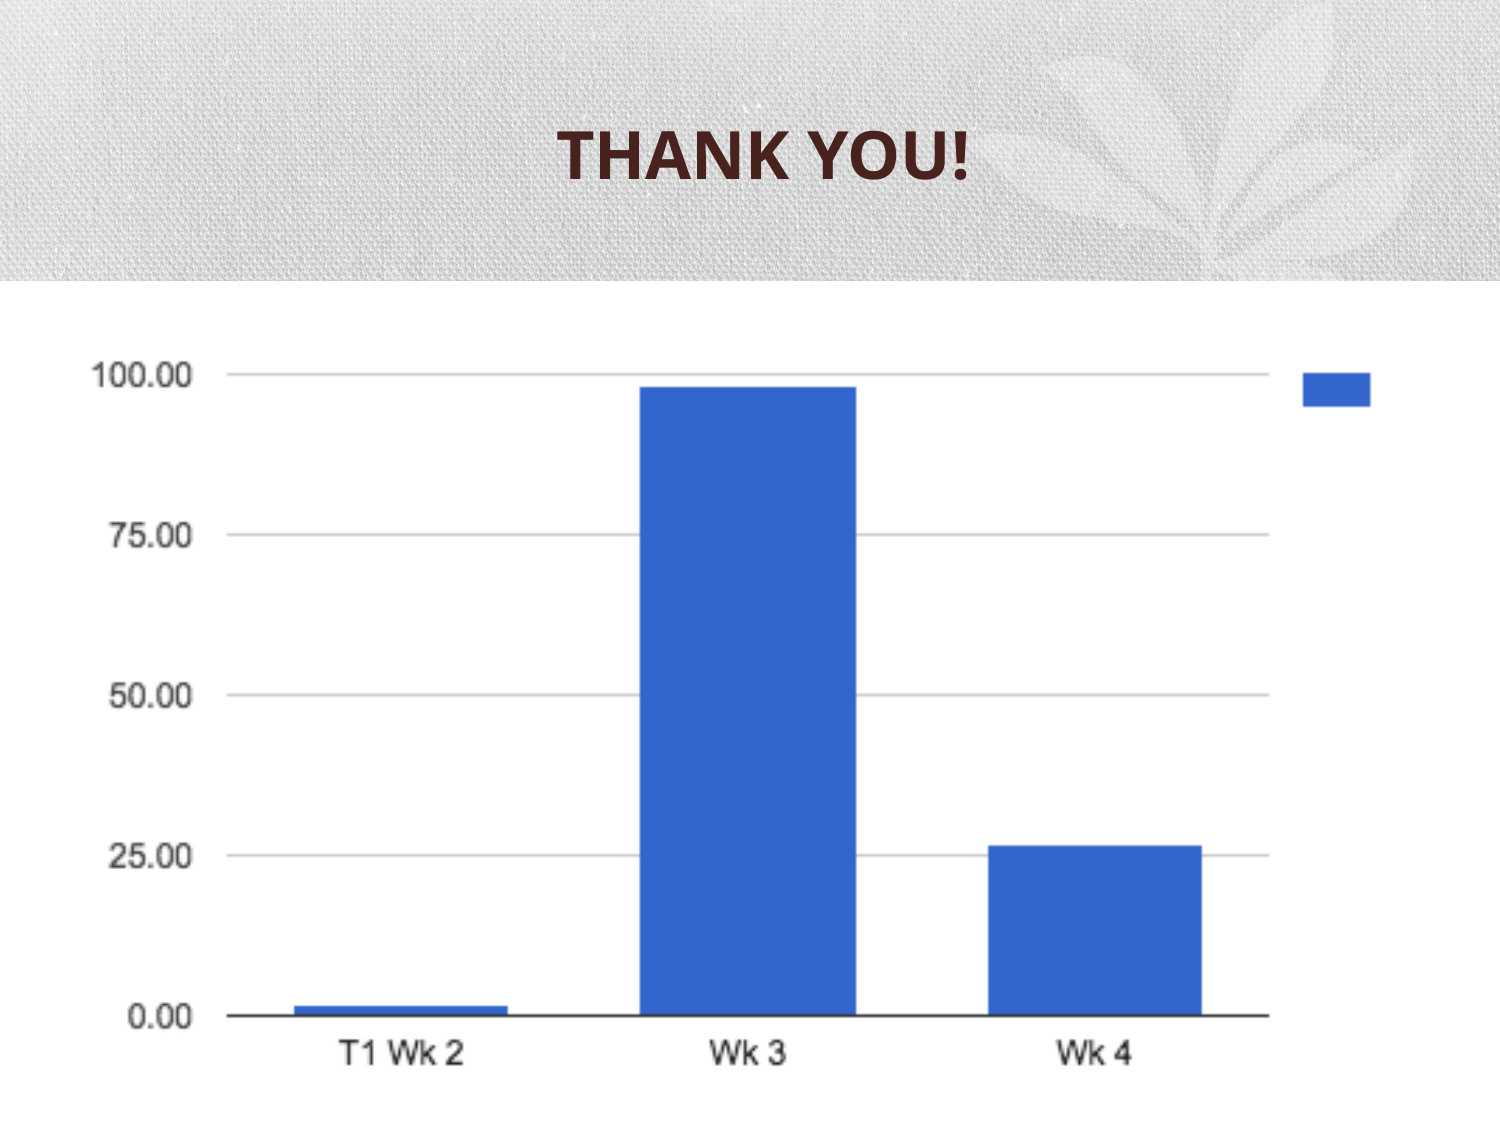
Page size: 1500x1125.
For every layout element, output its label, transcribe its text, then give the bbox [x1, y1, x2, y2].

picture [0, 281, 1500, 1125]
title THANK YOU! [27, 78, 1499, 201]
